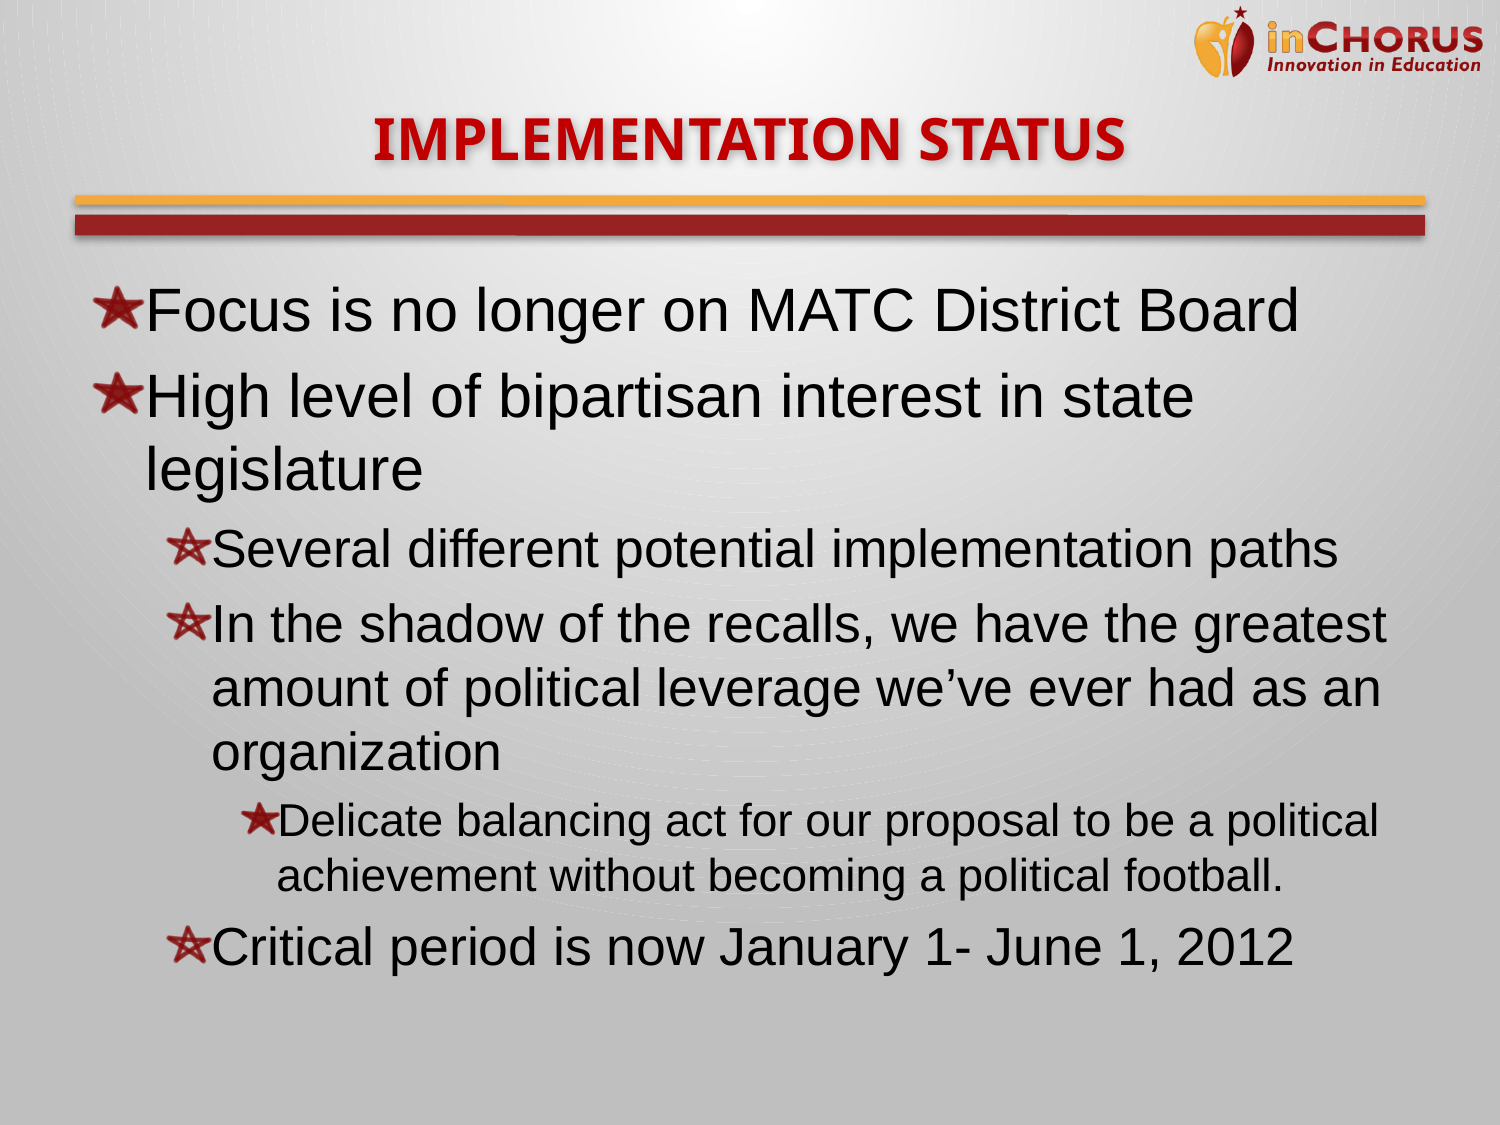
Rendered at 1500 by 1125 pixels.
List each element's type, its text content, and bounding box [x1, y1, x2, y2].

picture [239, 800, 281, 836]
picture [164, 923, 213, 965]
list Focus is no longer on MATC District Board High level of bipartisan interest in state legislature Several different potential implementation paths In the shadow of the recalls, we have the greatest amount of political leverage we’ve ever had as an organization Delicate balancing act for our proposal to be a political achievement without becoming a political football. Critical period is now January 1- June 1, 2012 [75, 262, 1425, 1025]
picture [164, 600, 213, 642]
picture [90, 369, 146, 416]
title Implementation status [75, 87, 1425, 188]
picture [1190, 4, 1488, 80]
picture [164, 525, 213, 567]
picture [90, 283, 146, 331]
